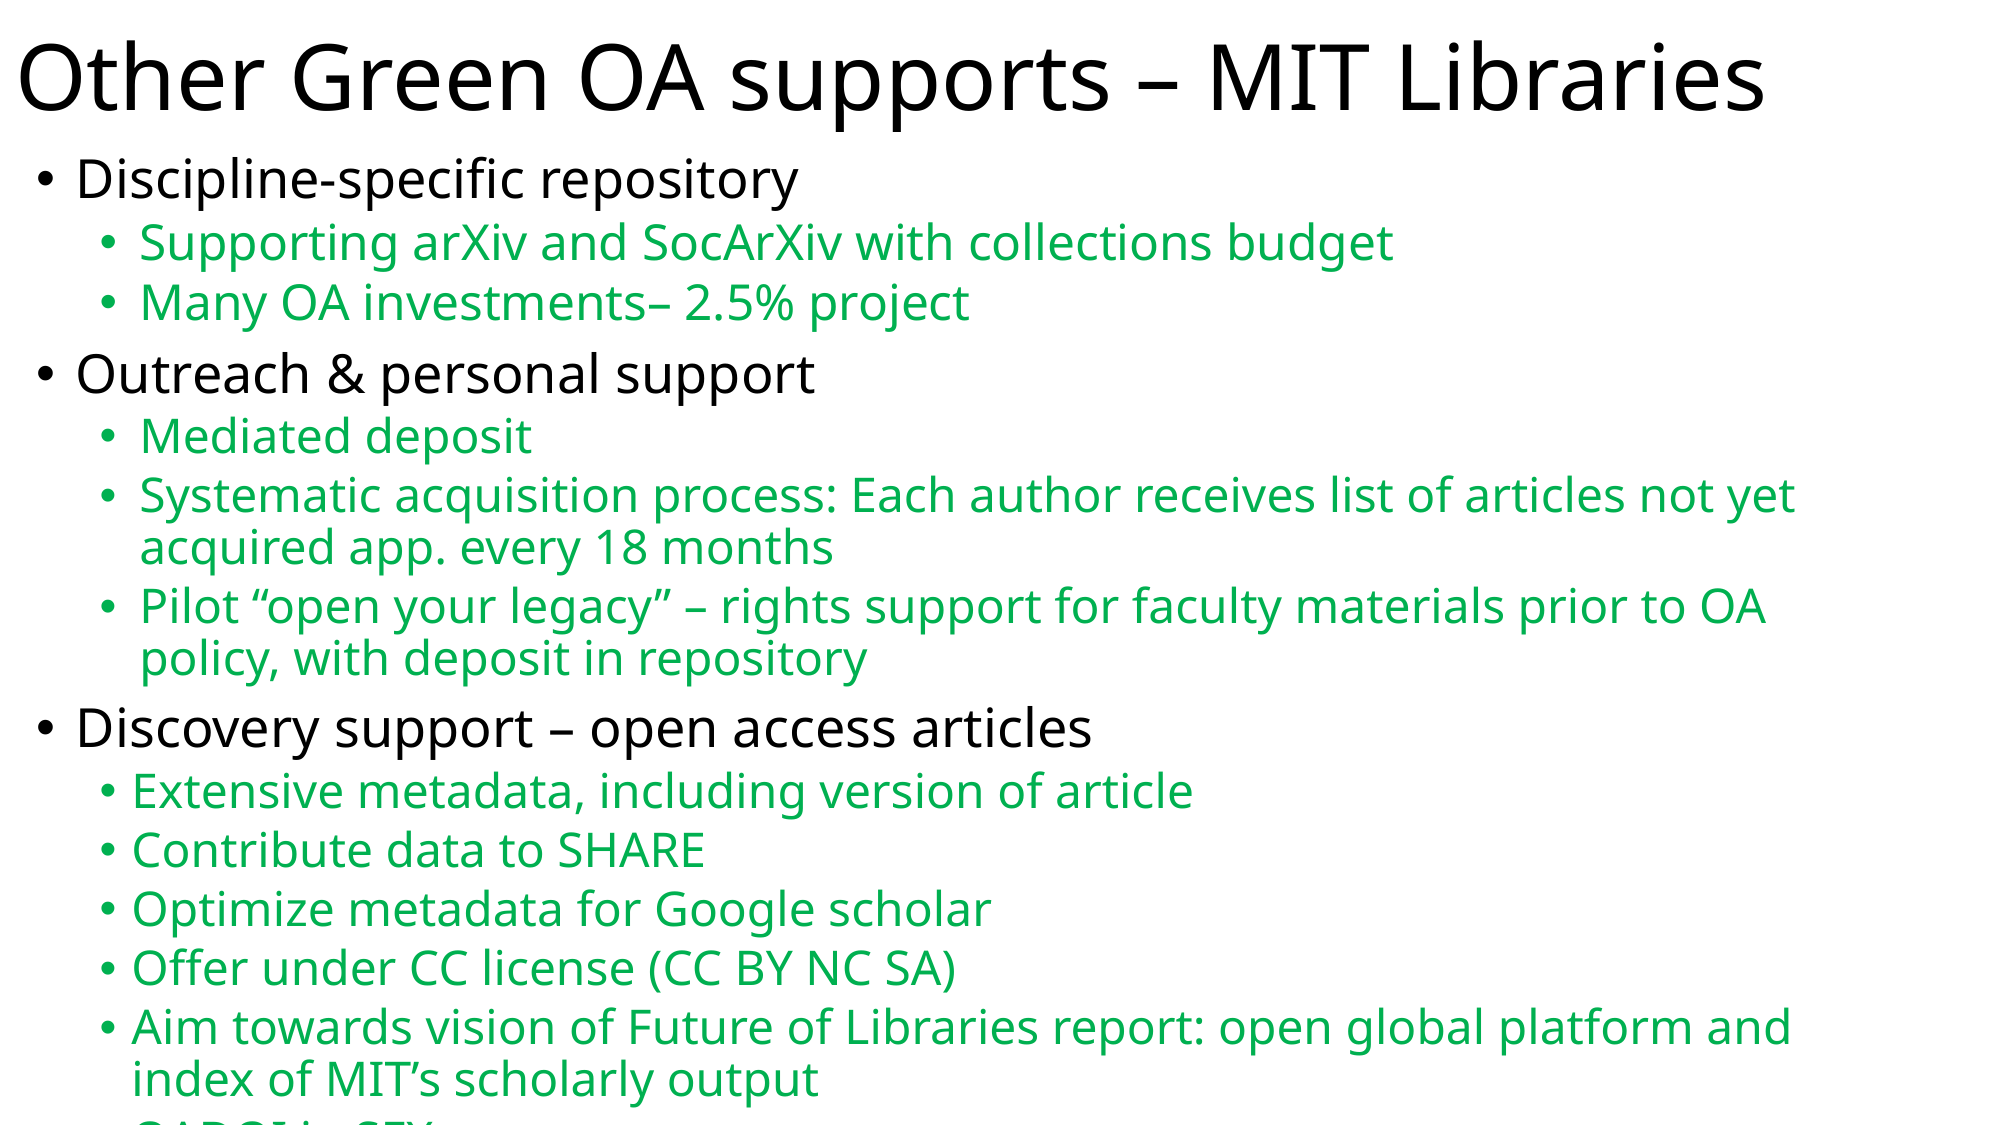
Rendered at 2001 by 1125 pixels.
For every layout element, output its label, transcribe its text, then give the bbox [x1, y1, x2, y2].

title Other Green OA supports – MIT Libraries [0, 0, 2000, 190]
list Discipline-specific repository Supporting arXiv and SocArXiv with collections budget Many OA investments– 2.5% project Outreach & personal support Mediated deposit Systematic acquisition process: Each author receives list of articles not yet acquired app. every 18 months Pilot “open your legacy” – rights support for faculty materials prior to OA policy, with deposit in repository Discovery support – open access articles Extensive metadata, including version of article Contribute data to SHARE Optimize metadata for Google scholar Offer under CC license (CC BY NC SA) Aim towards vision of Future of Libraries report: open global platform and index of MIT’s scholarly output OADOI in SFX [21, 144, 1886, 1125]
